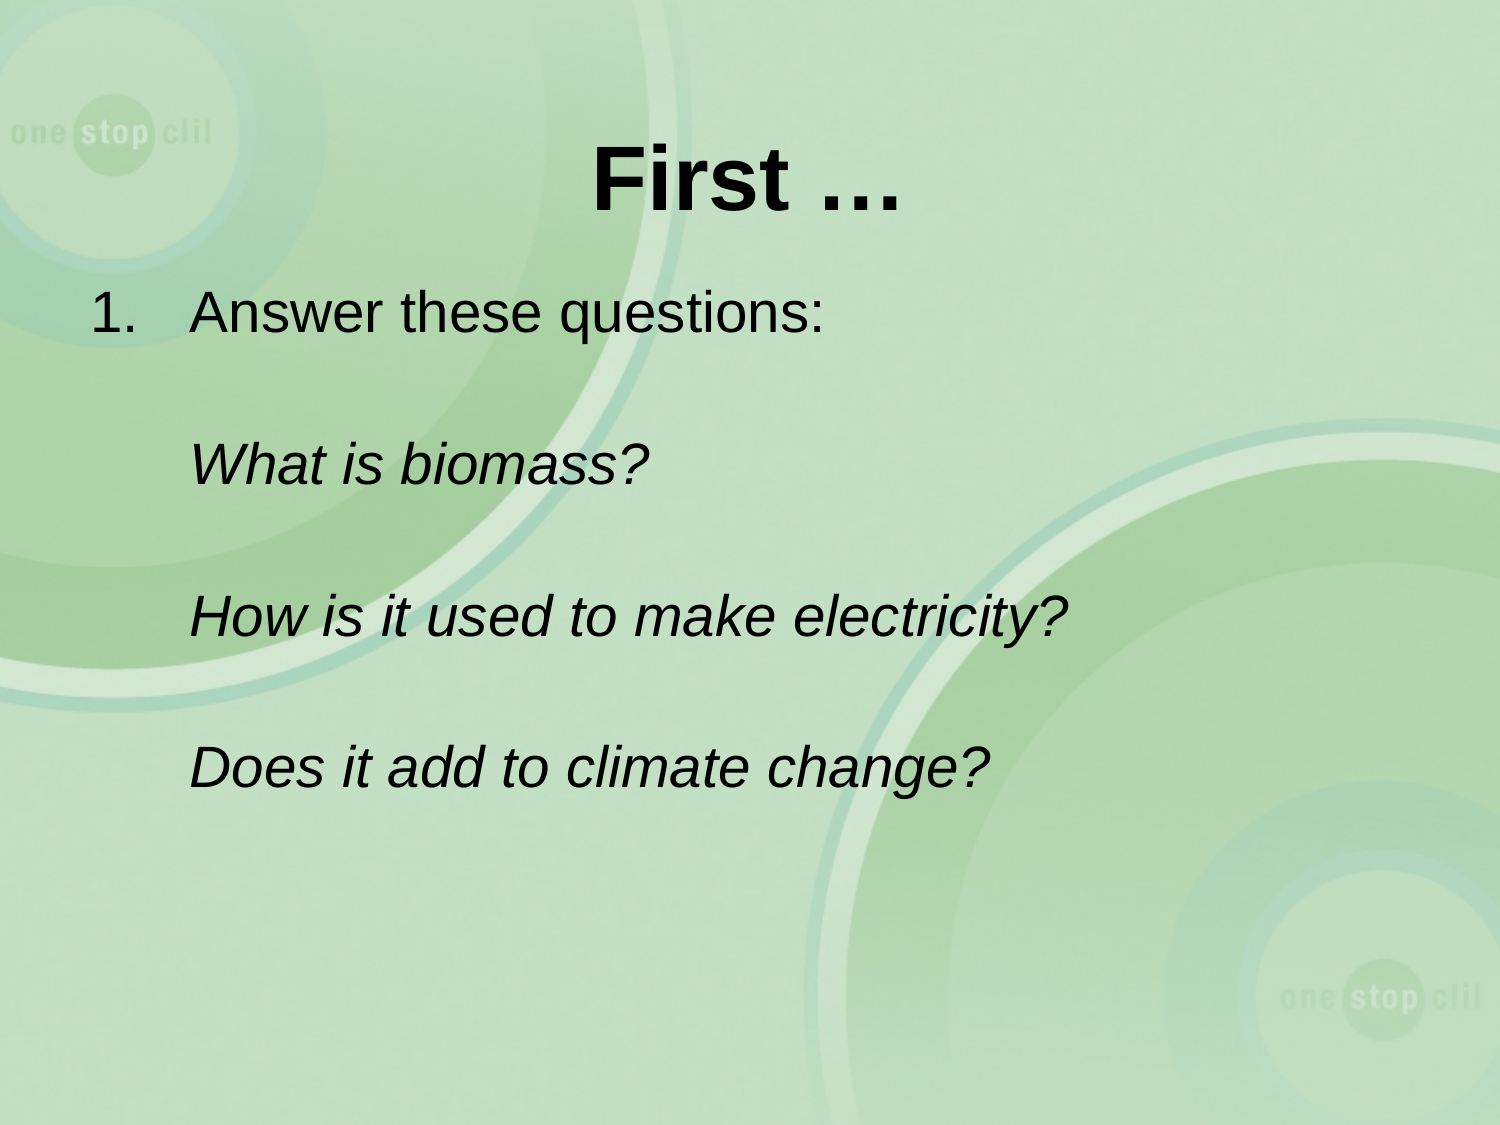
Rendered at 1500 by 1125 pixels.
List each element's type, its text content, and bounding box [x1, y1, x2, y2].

title First … [75, 79, 1425, 267]
picture [0, 0, 1500, 1125]
list Answer these questions: What is biomass? How is it used to make electricity? Does it add to climate change? [75, 267, 1425, 1010]
